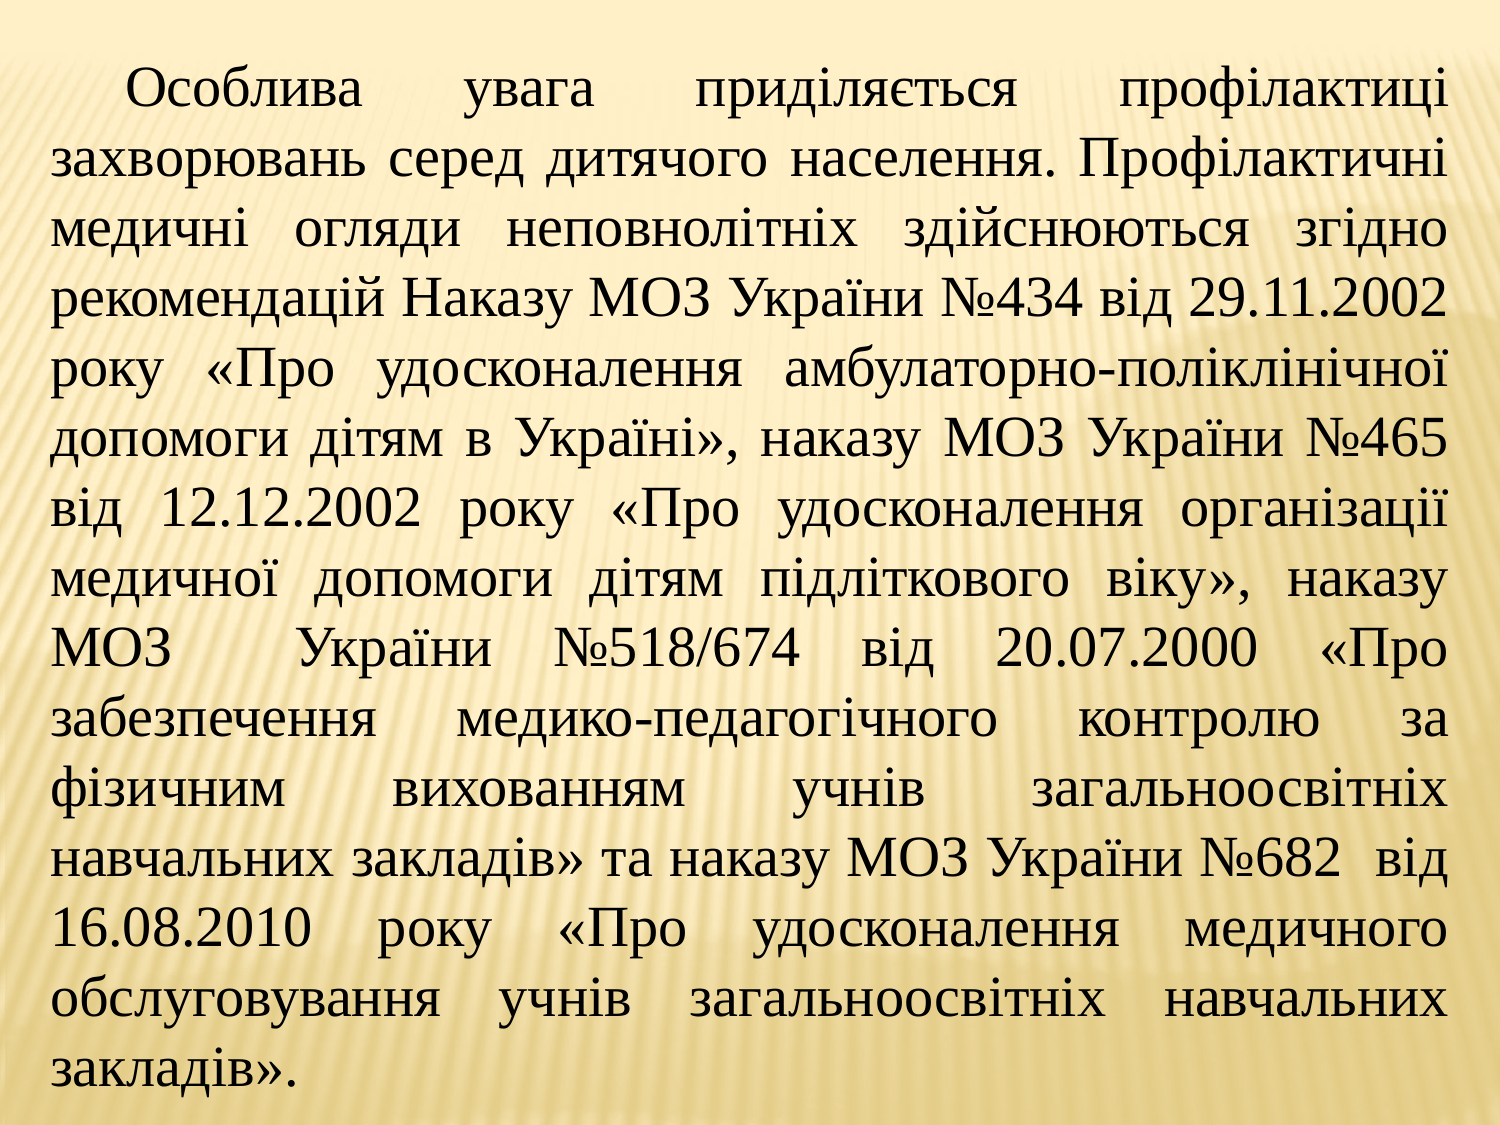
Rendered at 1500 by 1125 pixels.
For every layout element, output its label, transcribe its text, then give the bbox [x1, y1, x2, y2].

text_box Особлива увага приділяється профілактиці захворювань серед дитячого населення. Профілактичні медичні огляди неповнолітніх здійснюються згідно рекомендацій Наказу МОЗ України №434 від 29.11.2002 року «Про удосконалення амбулаторно-поліклінічної допомоги дітям в Україні», наказу МОЗ України №465 від 12.12.2002 року «Про удосконалення організації медичної допомоги дітям підліткового віку», наказу МОЗ України №518/674 від 20.07.2000 «Про забезпечення медико-педагогічного контролю за фізичним вихованням учнів загальноосвітніх навчальних закладів» та наказу МОЗ України №682 від 16.08.2010 року «Про удосконалення медичного обслуговування учнів загальноосвітніх навчальних закладів». [35, 40, 1465, 1106]
